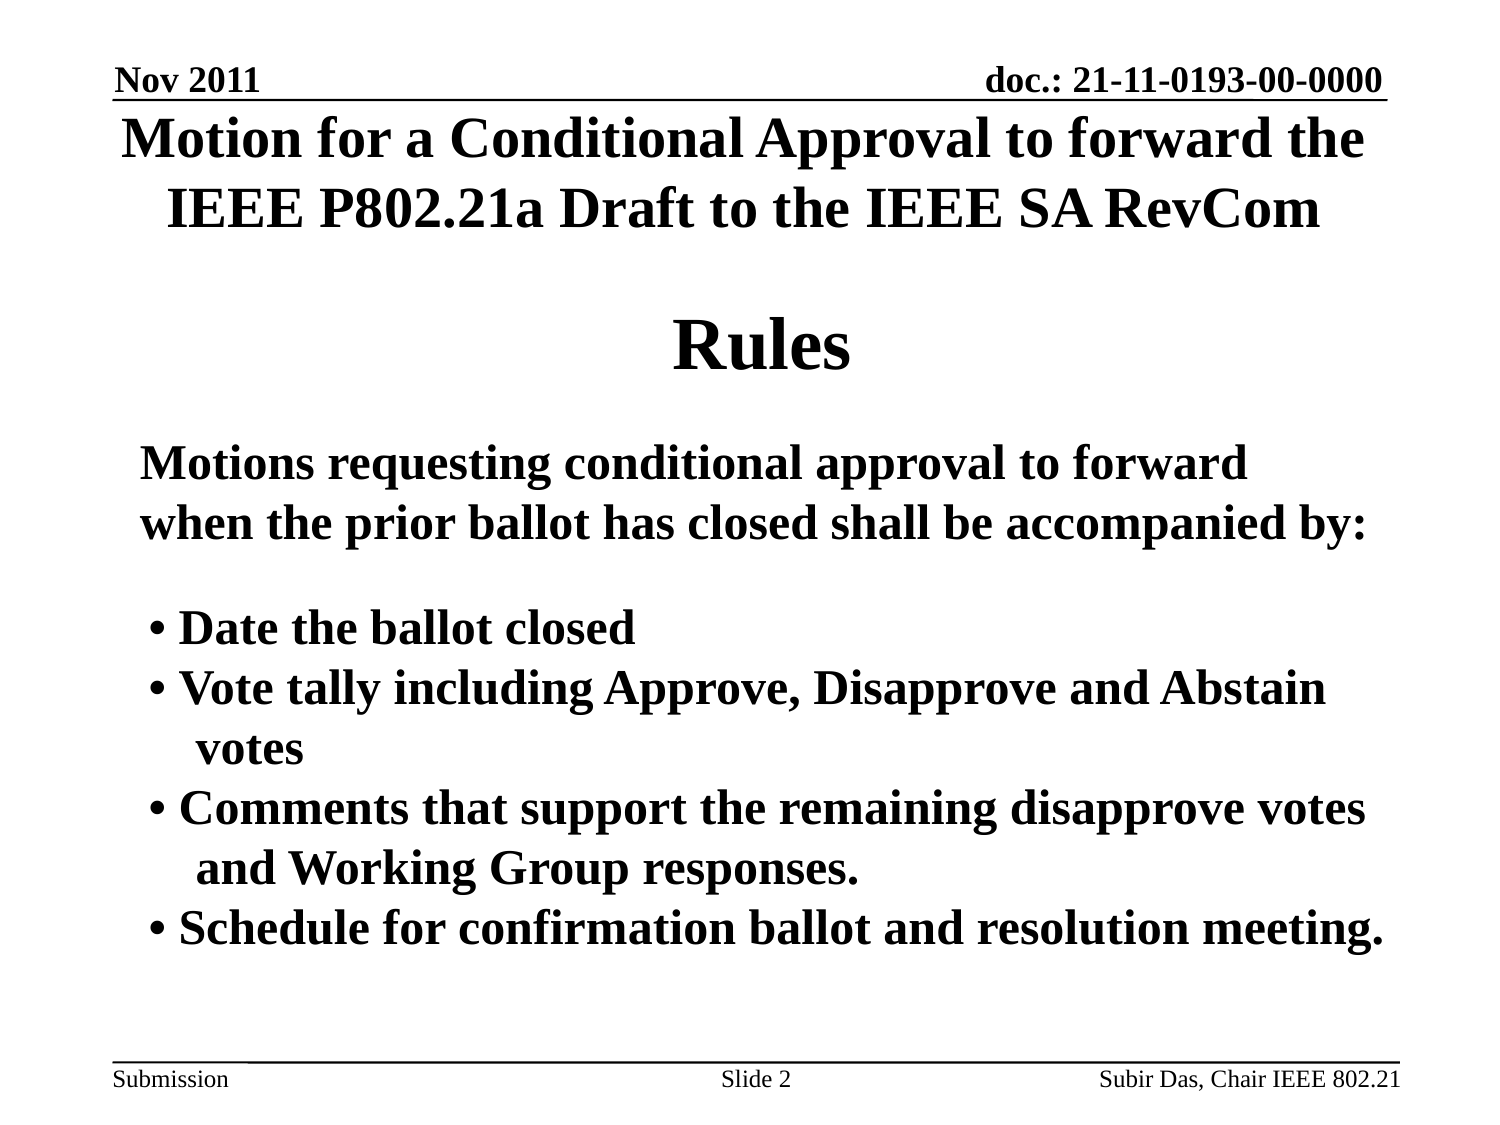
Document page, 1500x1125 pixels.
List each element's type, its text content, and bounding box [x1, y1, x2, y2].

footer Subir Das, Chair IEEE 802.21 [1095, 1061, 1402, 1093]
text_box Rules Motions requesting conditional approval to forward when the prior ballot has closed shall be accompanied by: • Date the ballot closed • Vote tally including Approve, Disapprove and Abstain votes • Comments that support the remaining disapprove votes and Working Group responses. • Schedule for confirmation ballot and resolution meeting. [124, 287, 1400, 963]
title Motion for a Conditional Approval to forward the IEEE P802.21a Draft to the IEEE SA RevCom [37, 99, 1451, 238]
slide_number Slide 2 [712, 1061, 800, 1093]
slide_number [114, 54, 263, 101]
